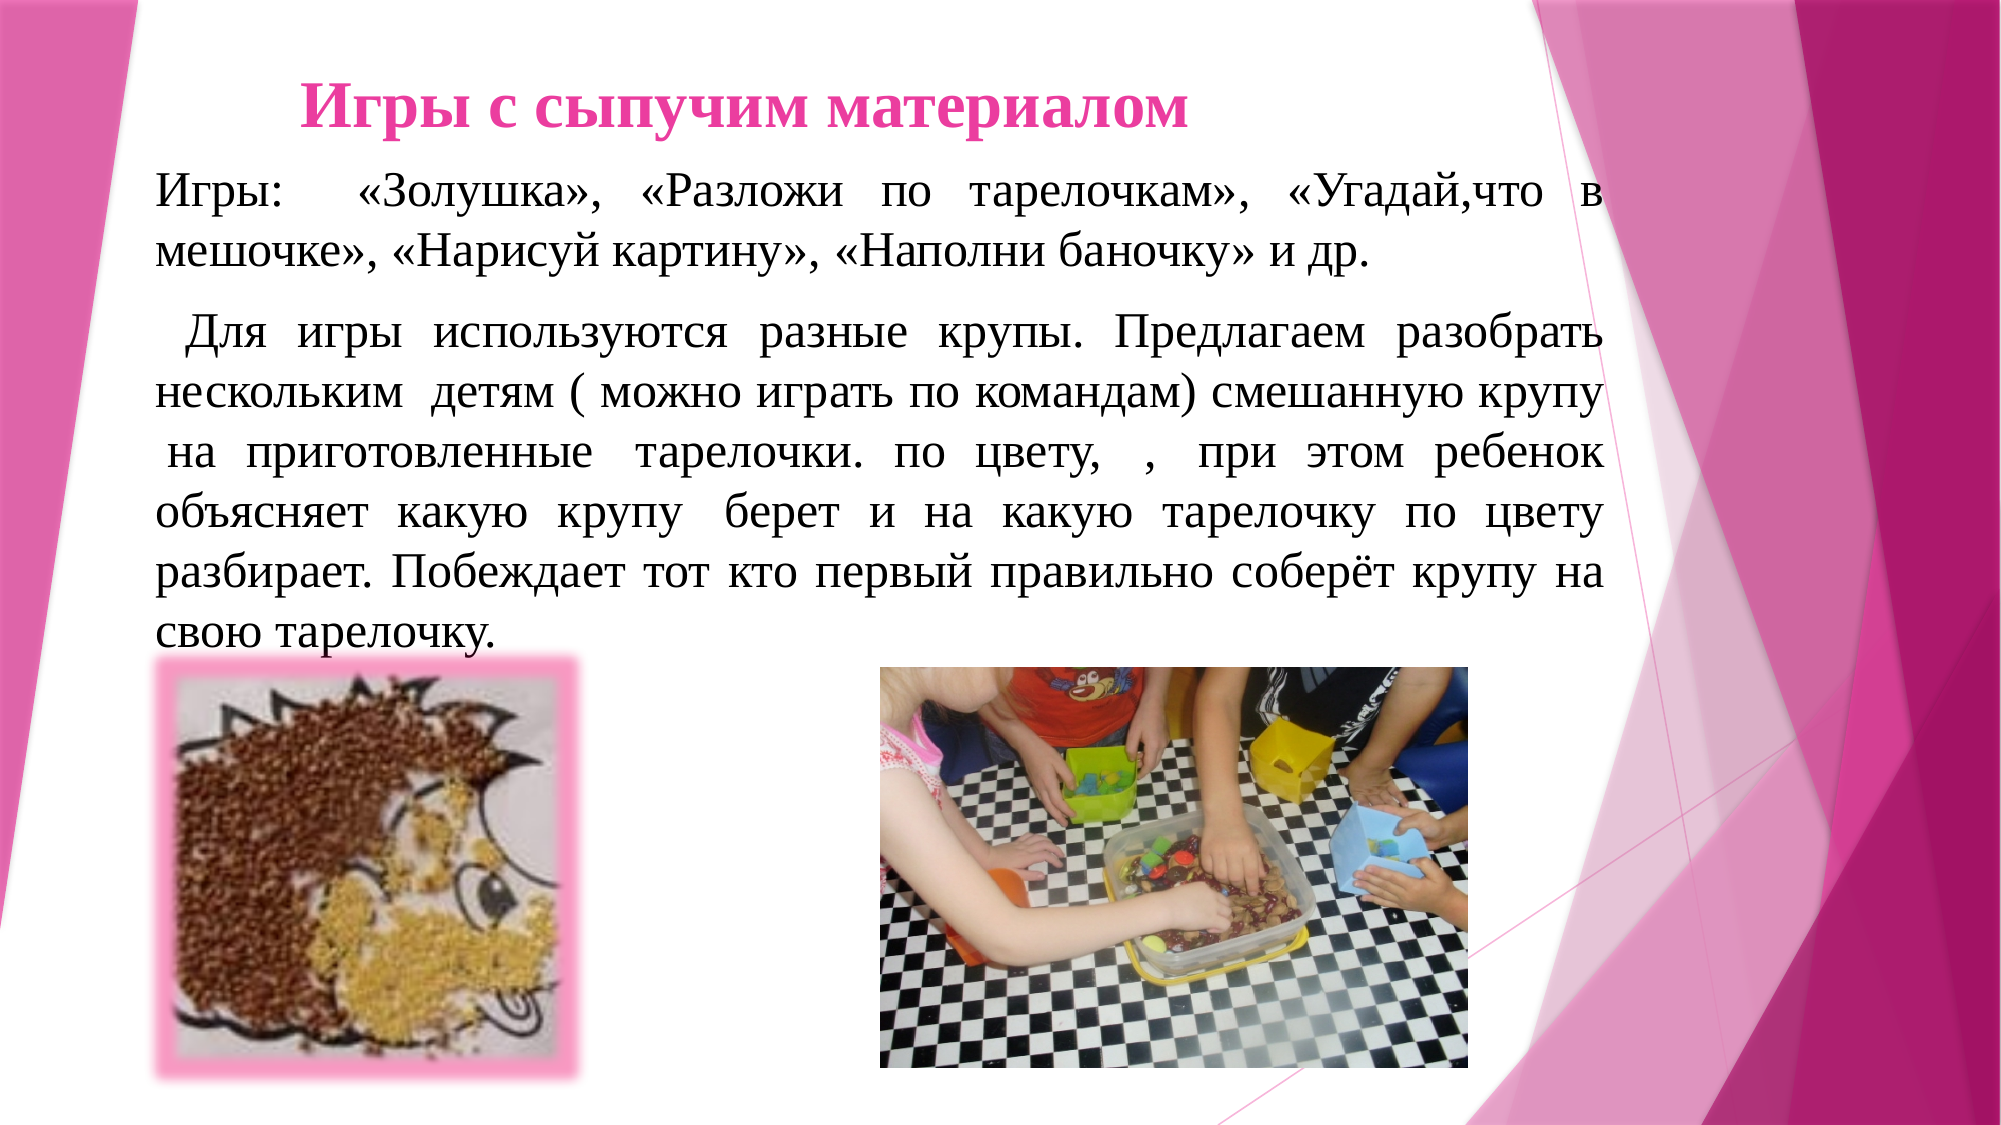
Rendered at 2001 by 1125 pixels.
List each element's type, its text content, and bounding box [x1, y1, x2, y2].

subtitle Игры: «Золушка», «Разложи по тарелочкам», «Угадай,что в мешочке», «Нарисуй картину», «Наполни баночку» и др. Для игры используются разные крупы. Предлагаем разобрать нескольким детям ( можно играть по командам) смешанную крупу на приготовленные тарелочки. по цвету, , при этом ребенок объясняет какую крупу берет и на какую тарелочку по цвету разбирает. Побеждает тот кто первый правильно соберёт крупу на свою тарелочку. [140, 148, 1621, 668]
title Игры с сыпучим материалом [201, 34, 1290, 148]
picture [879, 667, 1469, 1069]
picture [165, 667, 567, 1069]
